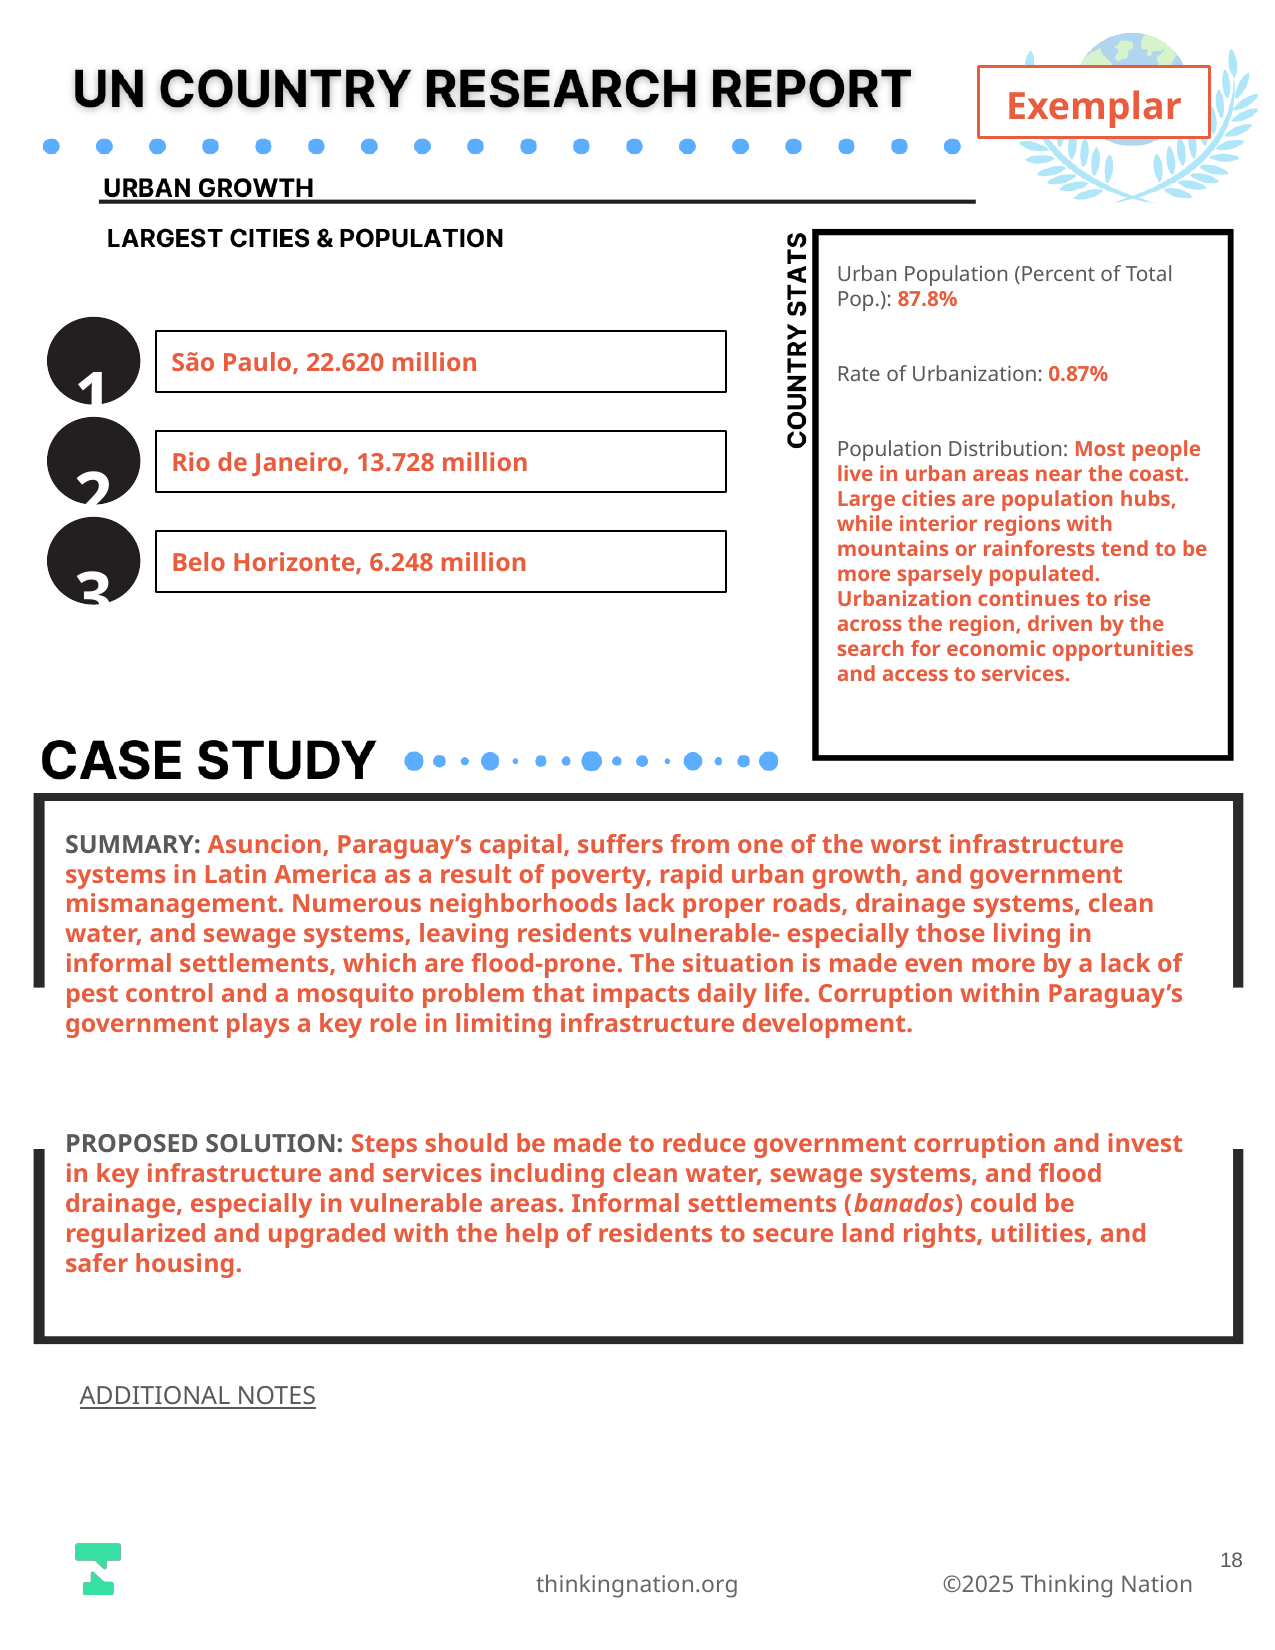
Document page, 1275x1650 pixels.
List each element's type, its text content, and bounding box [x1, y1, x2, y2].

text_box SUMMARY: Asuncion, Paraguay’s capital, suffers from one of the worst infrastructure systems in Latin America as a result of poverty, rapid urban growth, and government mismanagement. Numerous neighborhoods lack proper roads, drainage systems, clean water, and sewage systems, leaving residents vulnerable- especially those living in informal settlements, which are flood-prone. The situation is made even more by a lack of pest control and a mosquito problem that impacts daily life. Corruption within Paraguay’s government plays a key role in limiting infrastructure development. PROPOSED SOLUTION: Steps should be made to reduce government corruption and invest in key infrastructure and services including clean water, sewage systems, and flood drainage, especially in vulnerable areas. Informal settlements (banados) could be regularized and upgraded with the help of residents to secure land rights, utilities, and safer housing. [50, 813, 1224, 1320]
slide_number ‹#› [1181, 1495, 1258, 1623]
text_box ADDITIONAL NOTES [64, 1364, 1211, 1499]
picture [0, 0, 1275, 1650]
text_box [40, 316, 148, 405]
text_box thinkingnation.org [486, 1553, 789, 1605]
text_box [40, 516, 148, 605]
text_box Belo Horizonte, 6.248 million [156, 531, 726, 593]
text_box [40, 416, 148, 505]
text_box Rio de Janeiro, 13.728 million [156, 431, 726, 493]
text_box Urban Population (Percent of Total Pop.): 87.8% Rate of Urbanization: 0.87% Population Distribution: Most people live in urban areas near the coast. Large cities are population hubs, while interior regions with mountains or rainforests tend to be more sparsely populated. Urbanization continues to rise across the region, driven by the search for economic opportunities and access to services. [821, 245, 1225, 745]
text_box ©2025 Thinking Nation [907, 1553, 1210, 1605]
text_box Exemplar [978, 66, 1210, 138]
text_box São Paulo, 22.620 million [156, 331, 726, 393]
